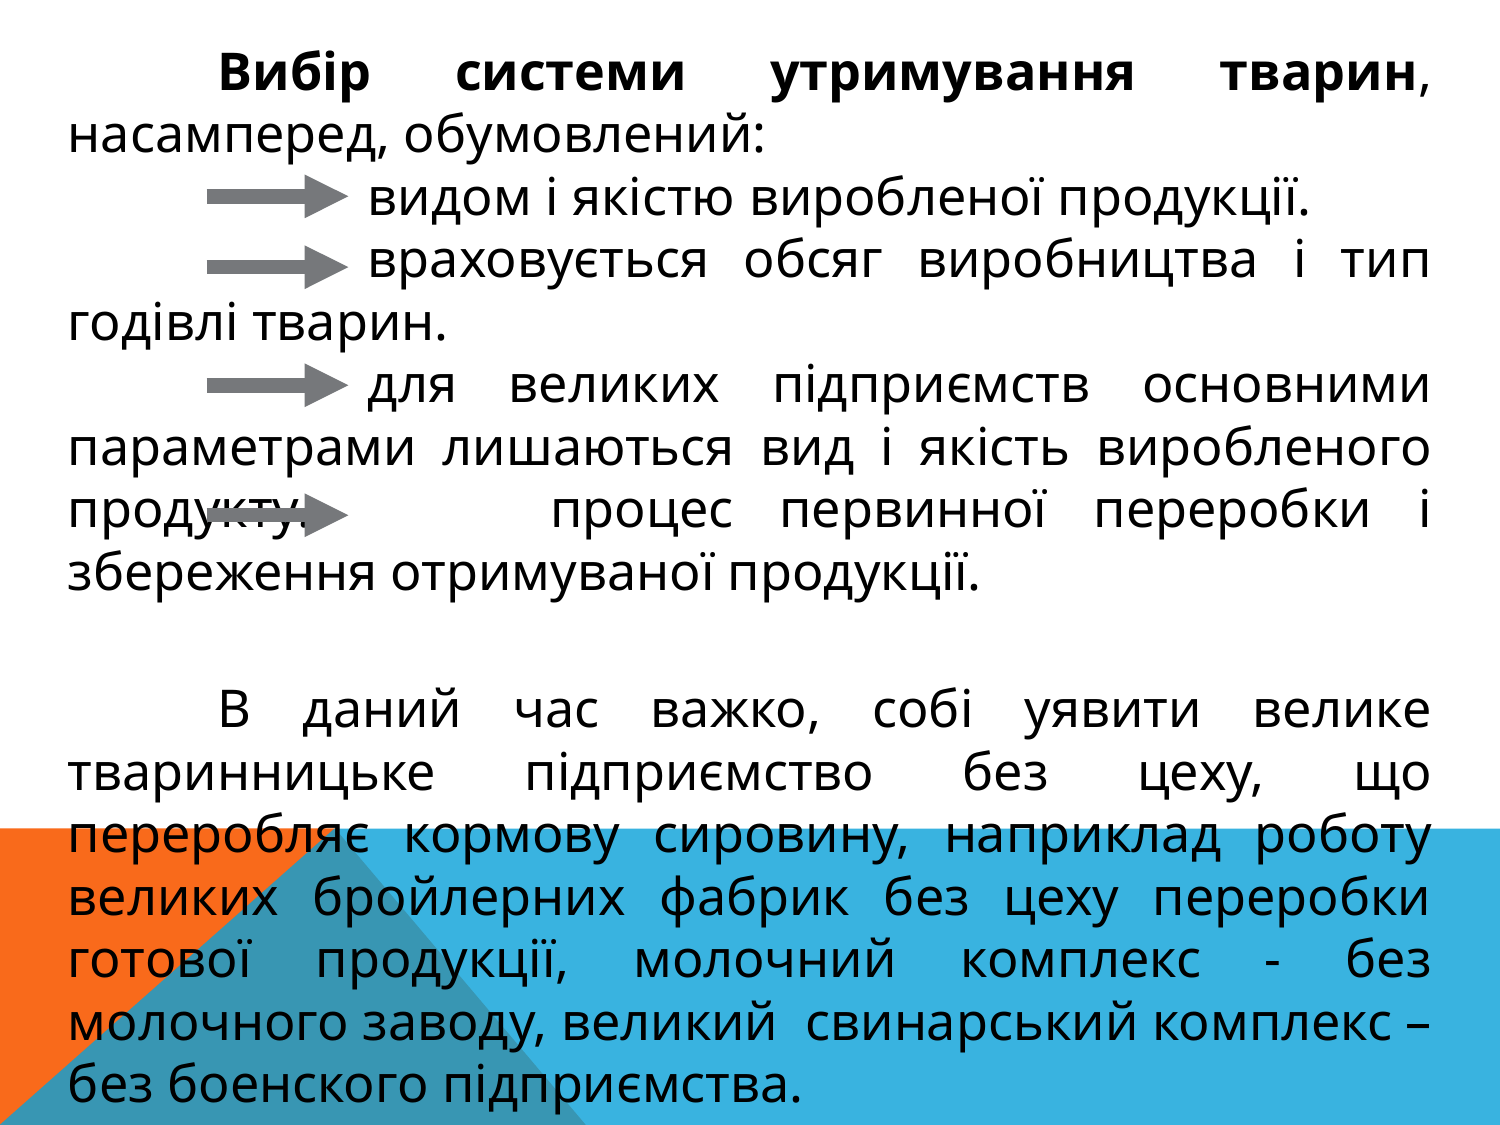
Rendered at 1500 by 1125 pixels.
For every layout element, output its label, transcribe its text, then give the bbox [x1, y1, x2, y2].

text_box Вибір системи утримування тварин, насамперед, обумовлений: видом і якістю виробленої продукції. враховується обсяг виробництва і тип годівлі тварин. для великих підприємств основними параметрами лишаються вид і якість виробленого продукту. процес первинної переробки і збереження отримуваної продукції. В даний час важко, собі уявити велике тваринницьке підприємство без цеху, що переробляє кормову сировину, наприклад роботу великих бройлерних фабрик без цеху переробки готової продукції, молочний комплекс - без молочного заводу, великий свинарський комплекс – без боенского підприємства. [53, 30, 1447, 1121]
